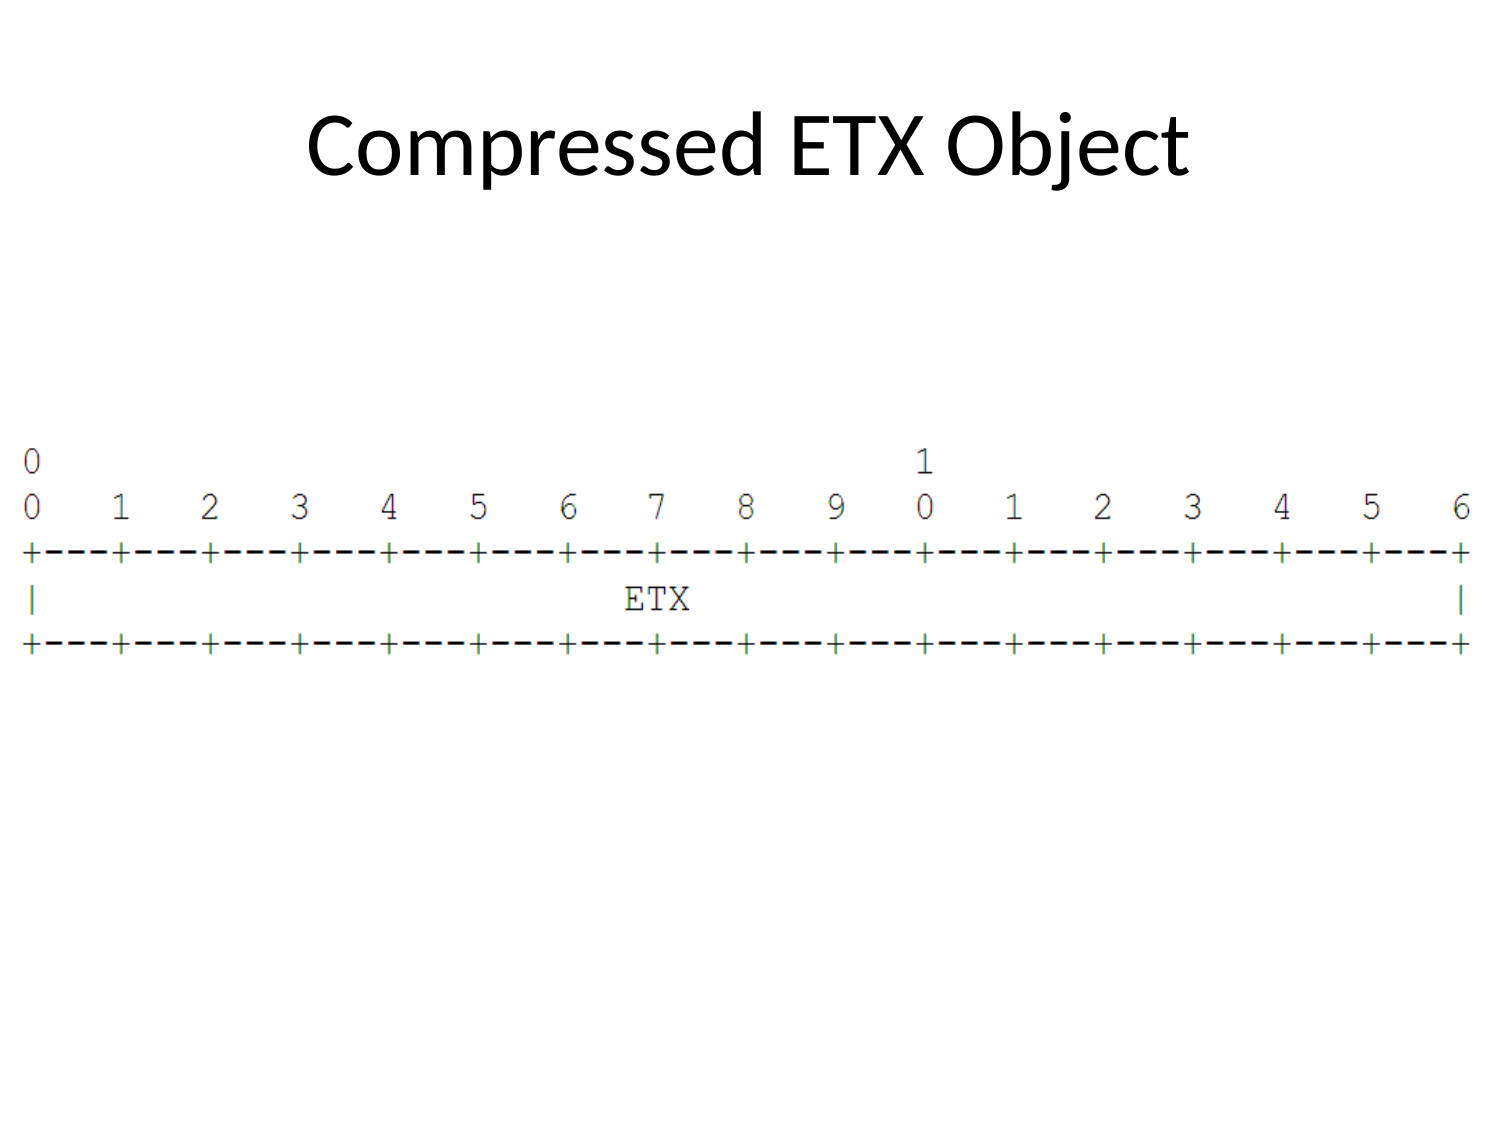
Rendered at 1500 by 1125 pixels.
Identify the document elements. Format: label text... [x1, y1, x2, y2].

title Compressed ETX Object [75, 45, 1425, 233]
picture [0, 436, 1500, 689]
